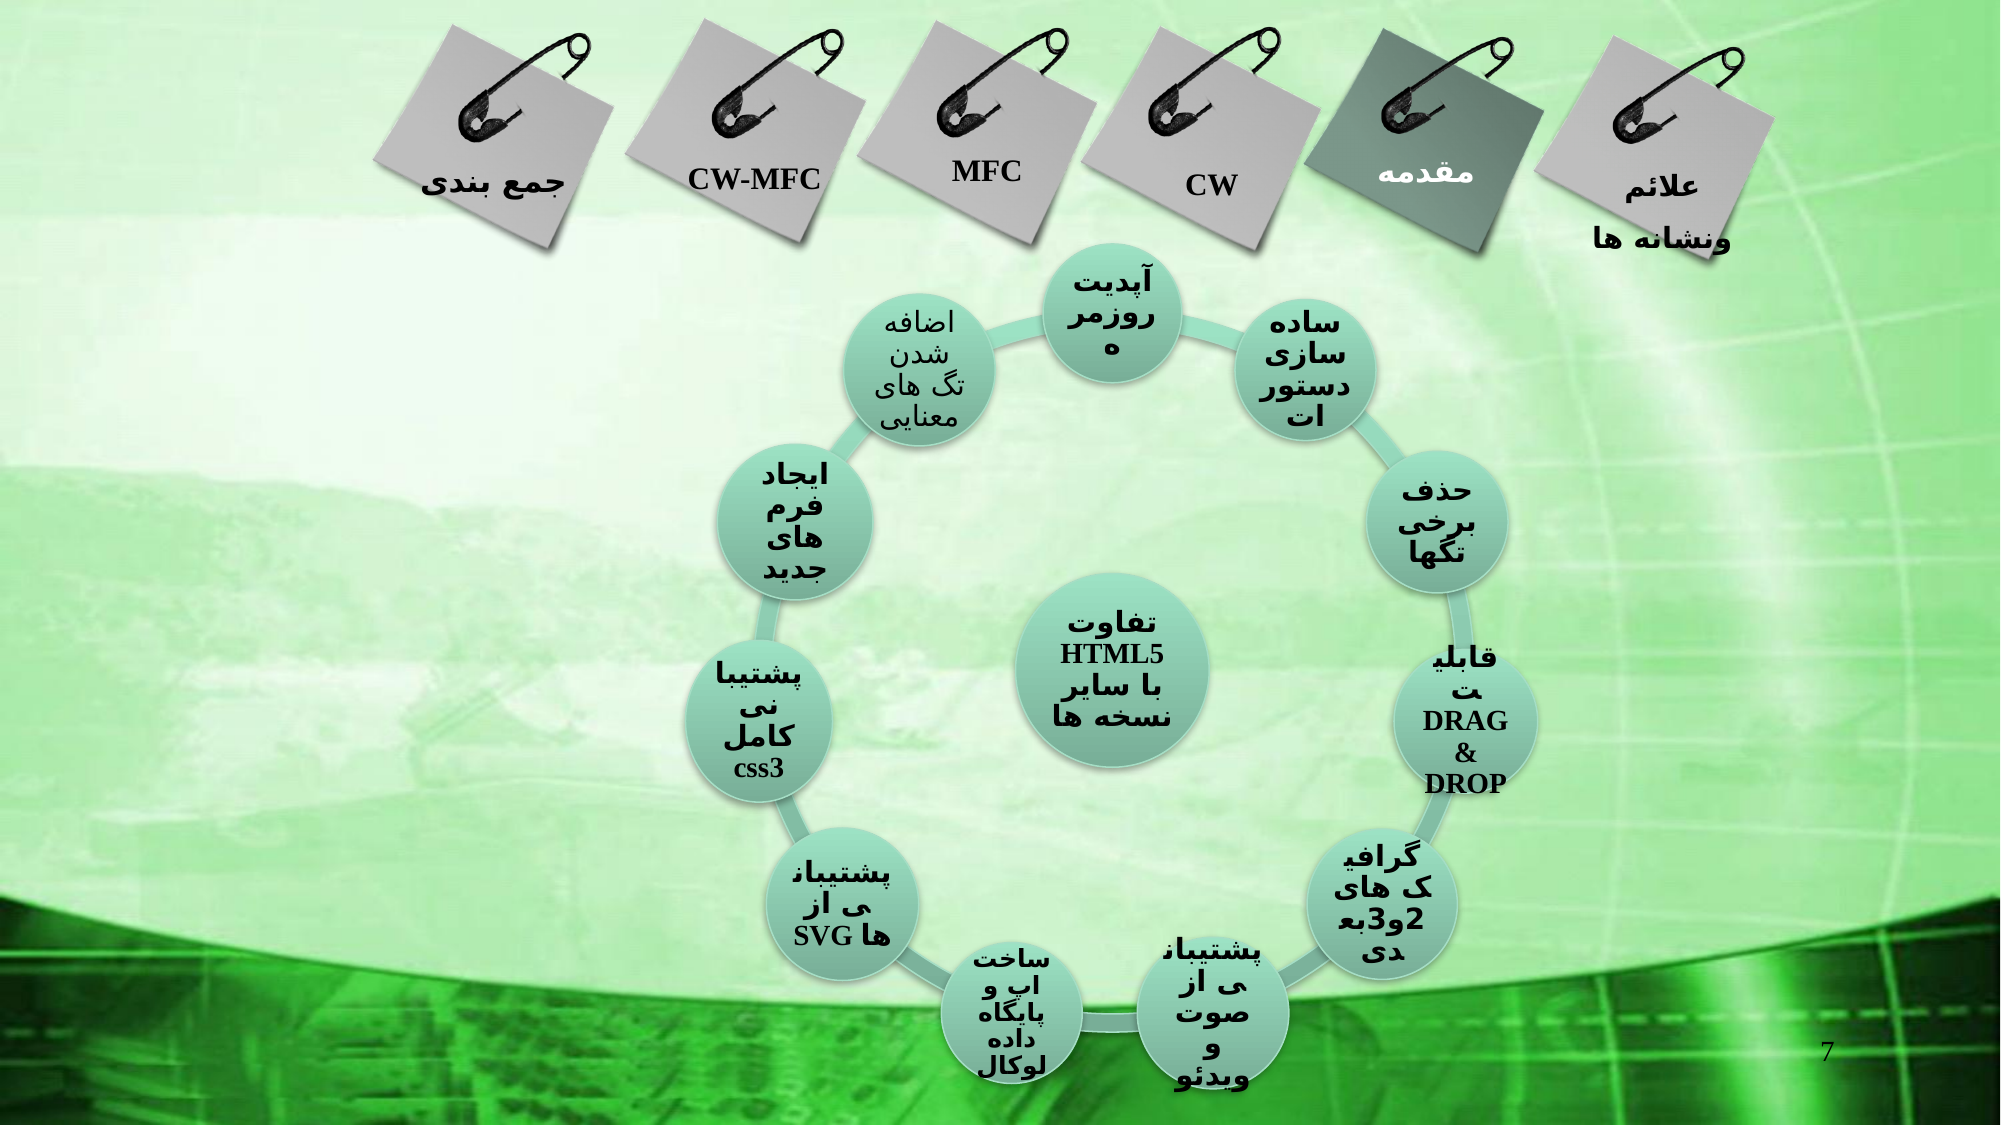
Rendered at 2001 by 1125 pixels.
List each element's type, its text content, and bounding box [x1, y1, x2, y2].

picture [0, 0, 2001, 1125]
slide_number 7 [1433, 1024, 1851, 1101]
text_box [505, 252, 1718, 1080]
